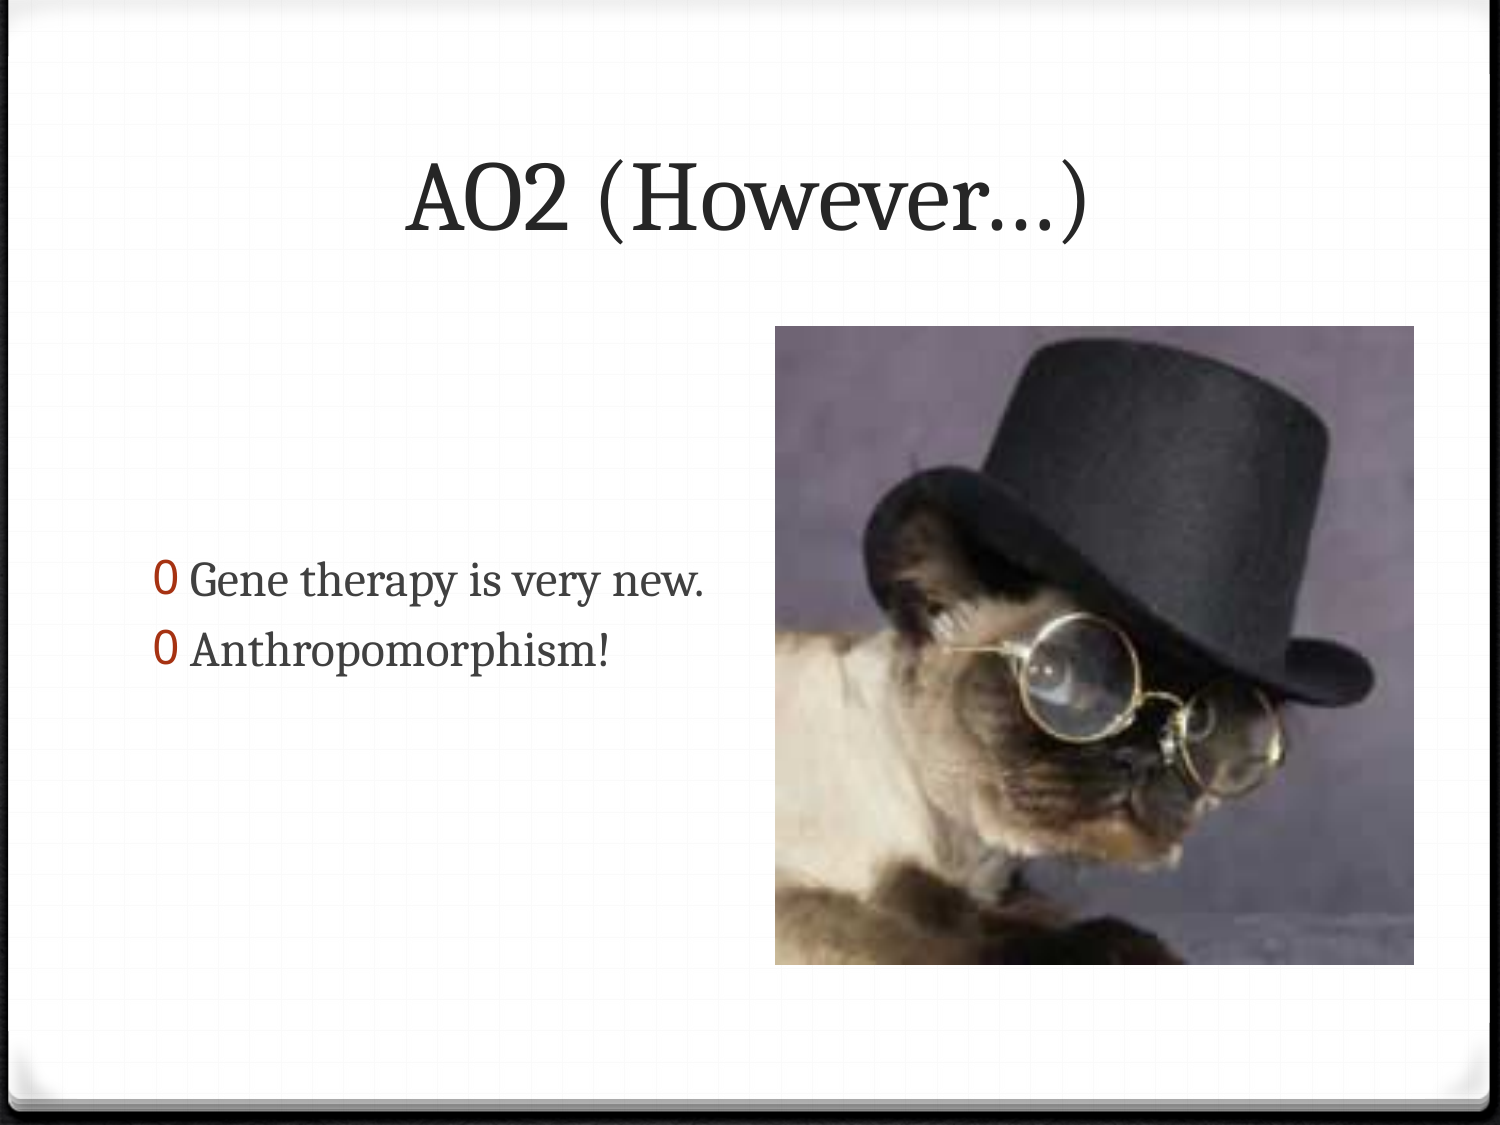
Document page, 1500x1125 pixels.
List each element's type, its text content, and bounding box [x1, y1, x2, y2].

picture [0, 0, 1500, 1125]
list Gene therapy is very new. Anthropomorphism! [137, 538, 750, 983]
title AO2 (However…) [90, 71, 1410, 309]
